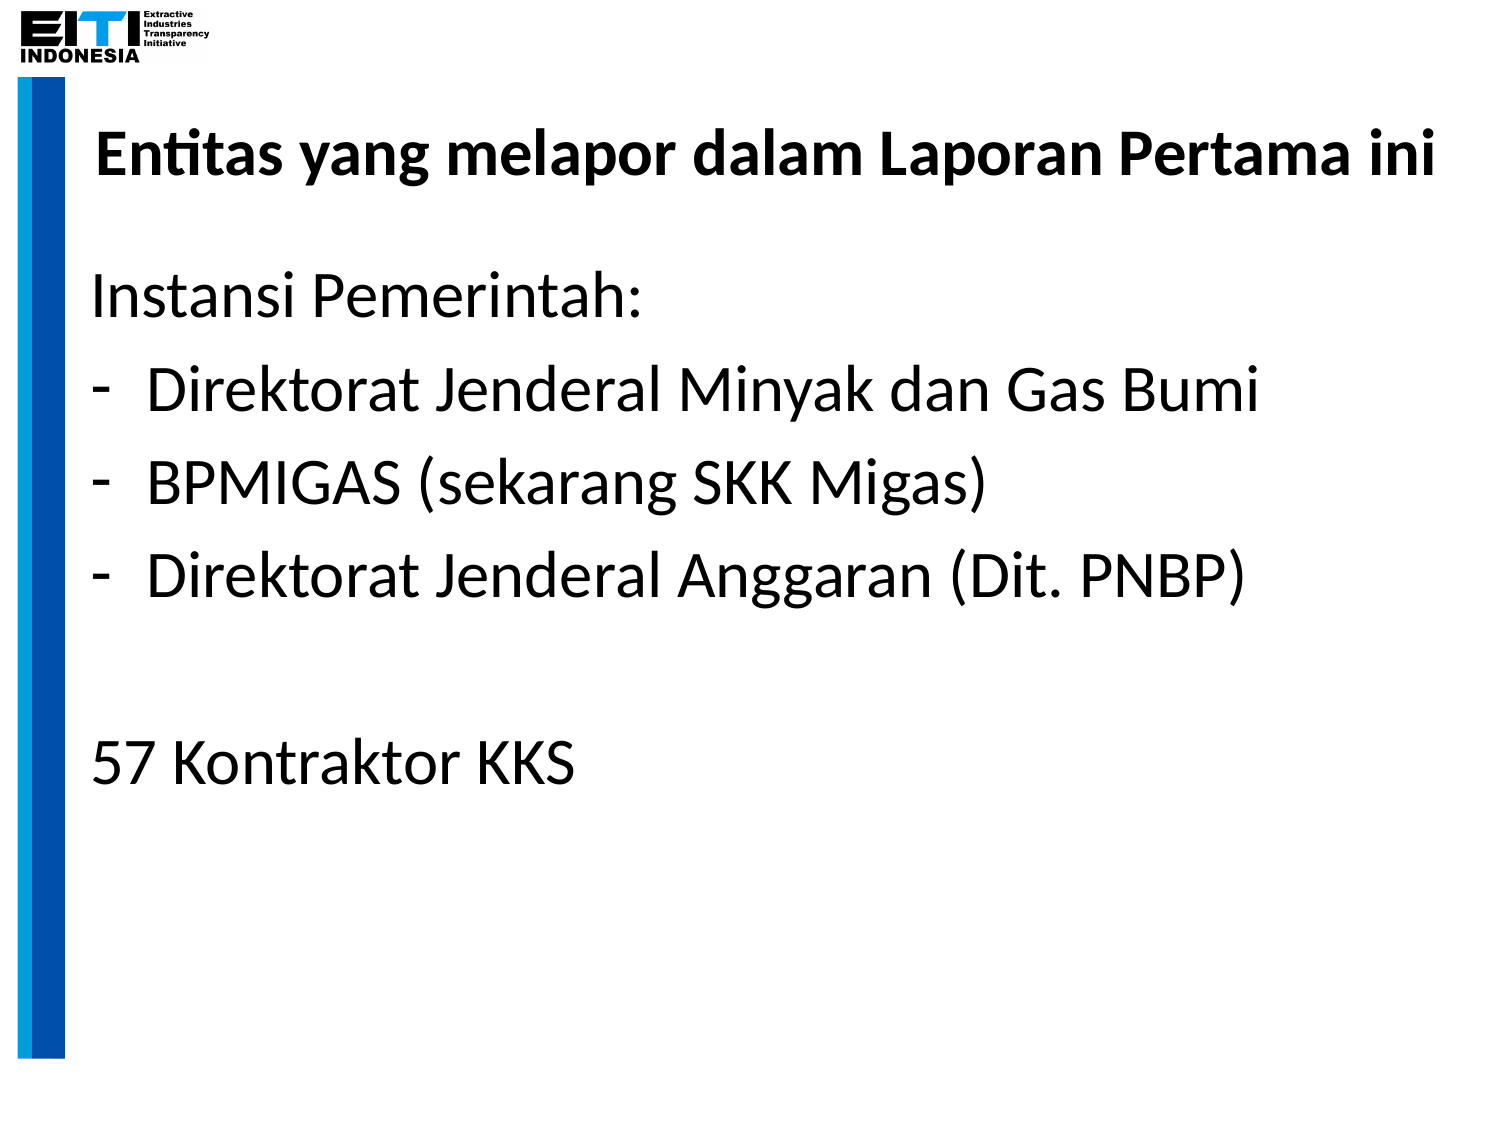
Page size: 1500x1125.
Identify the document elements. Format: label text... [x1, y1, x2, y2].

picture [17, 7, 213, 67]
title Entitas yang melapor dalam Laporan Pertama ini [75, 78, 1459, 220]
list Instansi Pemerintah: Direktorat Jenderal Minyak dan Gas Bumi BPMIGAS (sekarang SKK Migas) Direktorat Jenderal Anggaran (Dit. PNBP) 57 Kontraktor KKS [75, 243, 1425, 1047]
